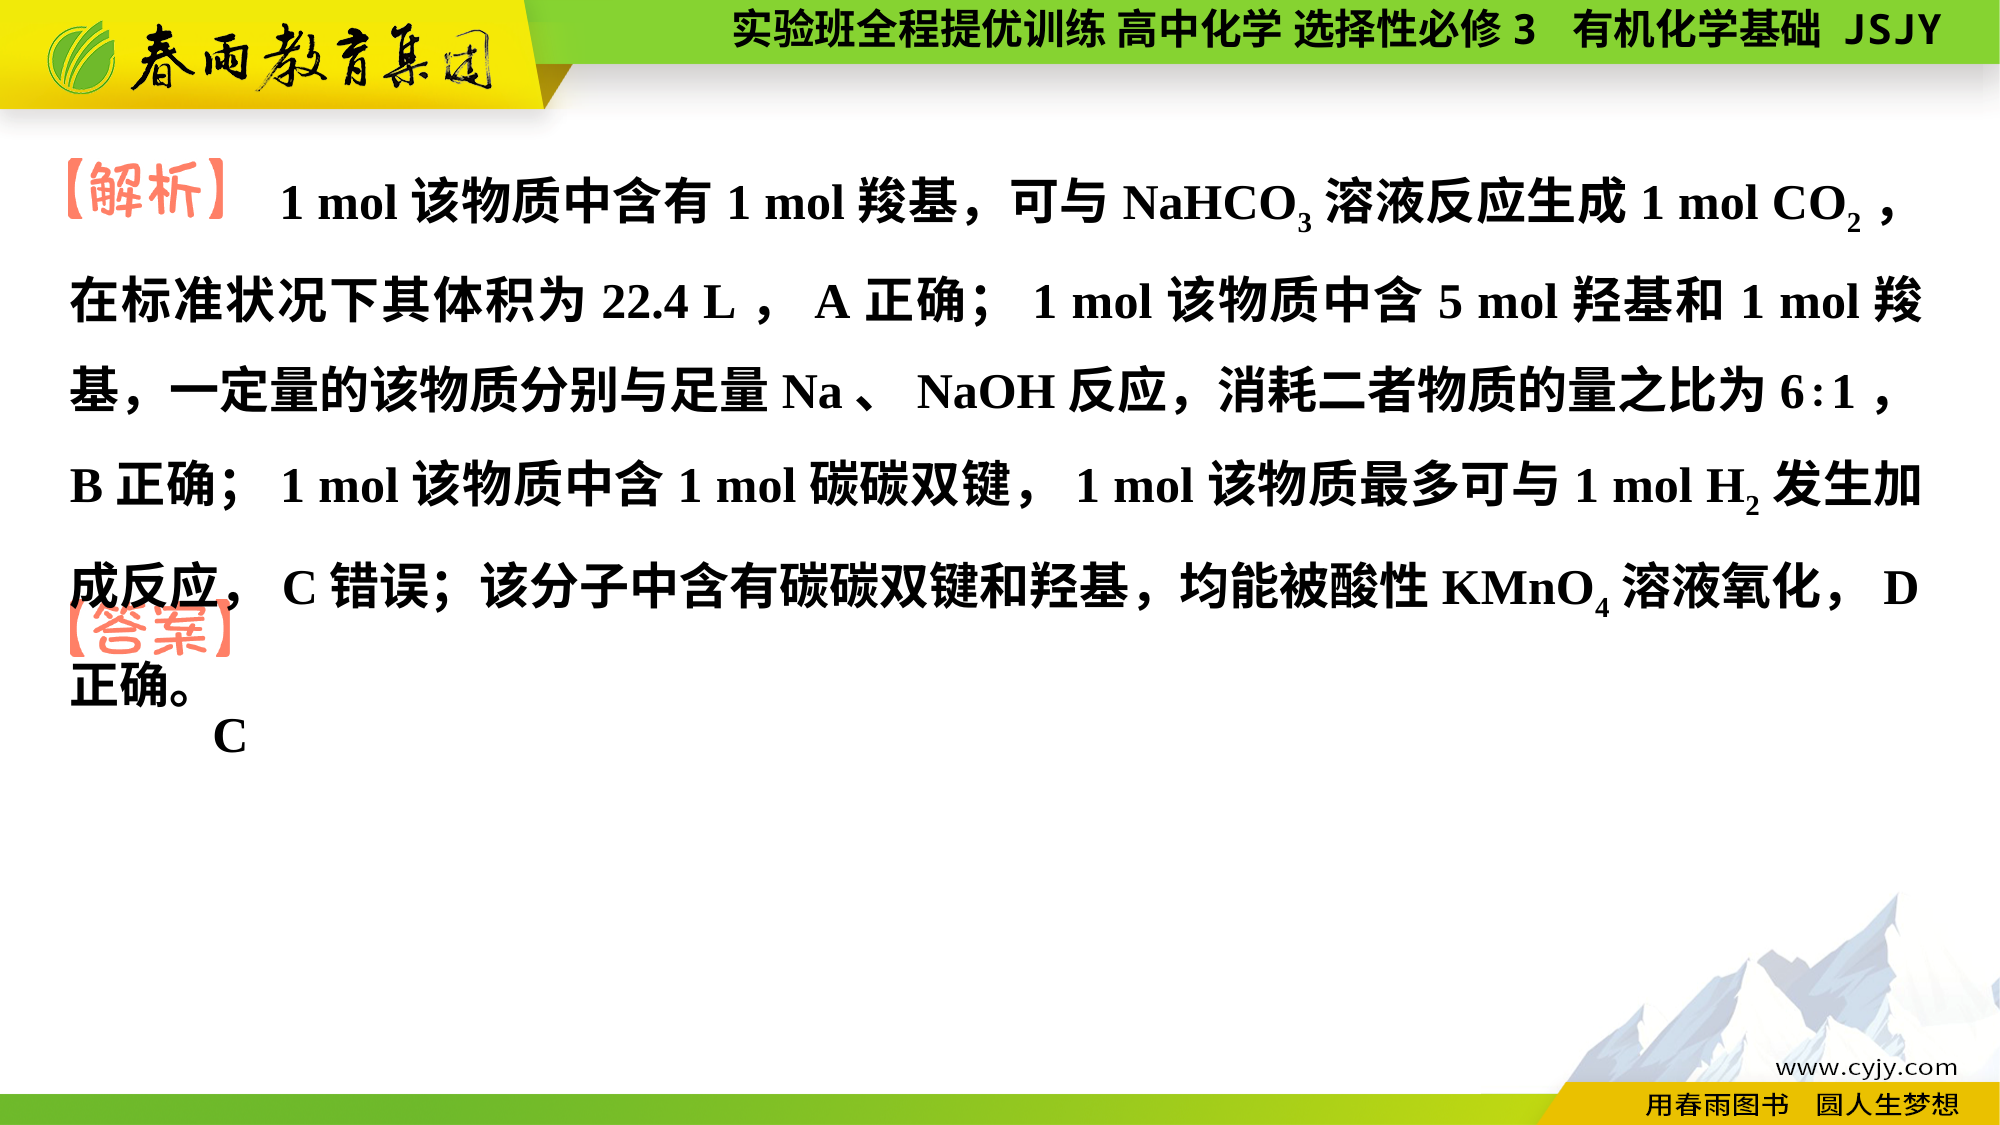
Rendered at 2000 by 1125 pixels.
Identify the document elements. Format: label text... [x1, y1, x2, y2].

list 1 mol该物质中含有1 mol羧基，可与NaHCO3溶液反应生成1 mol CO2，在标准状况下其体积为22.4 L，A正确；1 mol该物质中含5 mol羟基和1 mol羧基，一定量的该物质分别与足量Na、NaOH反应，消耗二者物质的量之比为6∶1，B正确；1 mol该物质中含1 mol碳碳双键，1 mol该物质最多可与1 mol H2发生加成反应，C错误；该分子中含有碳碳双键和羟基，均能被酸性KMnO4溶液氧化，D正确。 [54, 128, 1939, 598]
text_box C [197, 574, 314, 680]
picture [0, 0, 2000, 1125]
